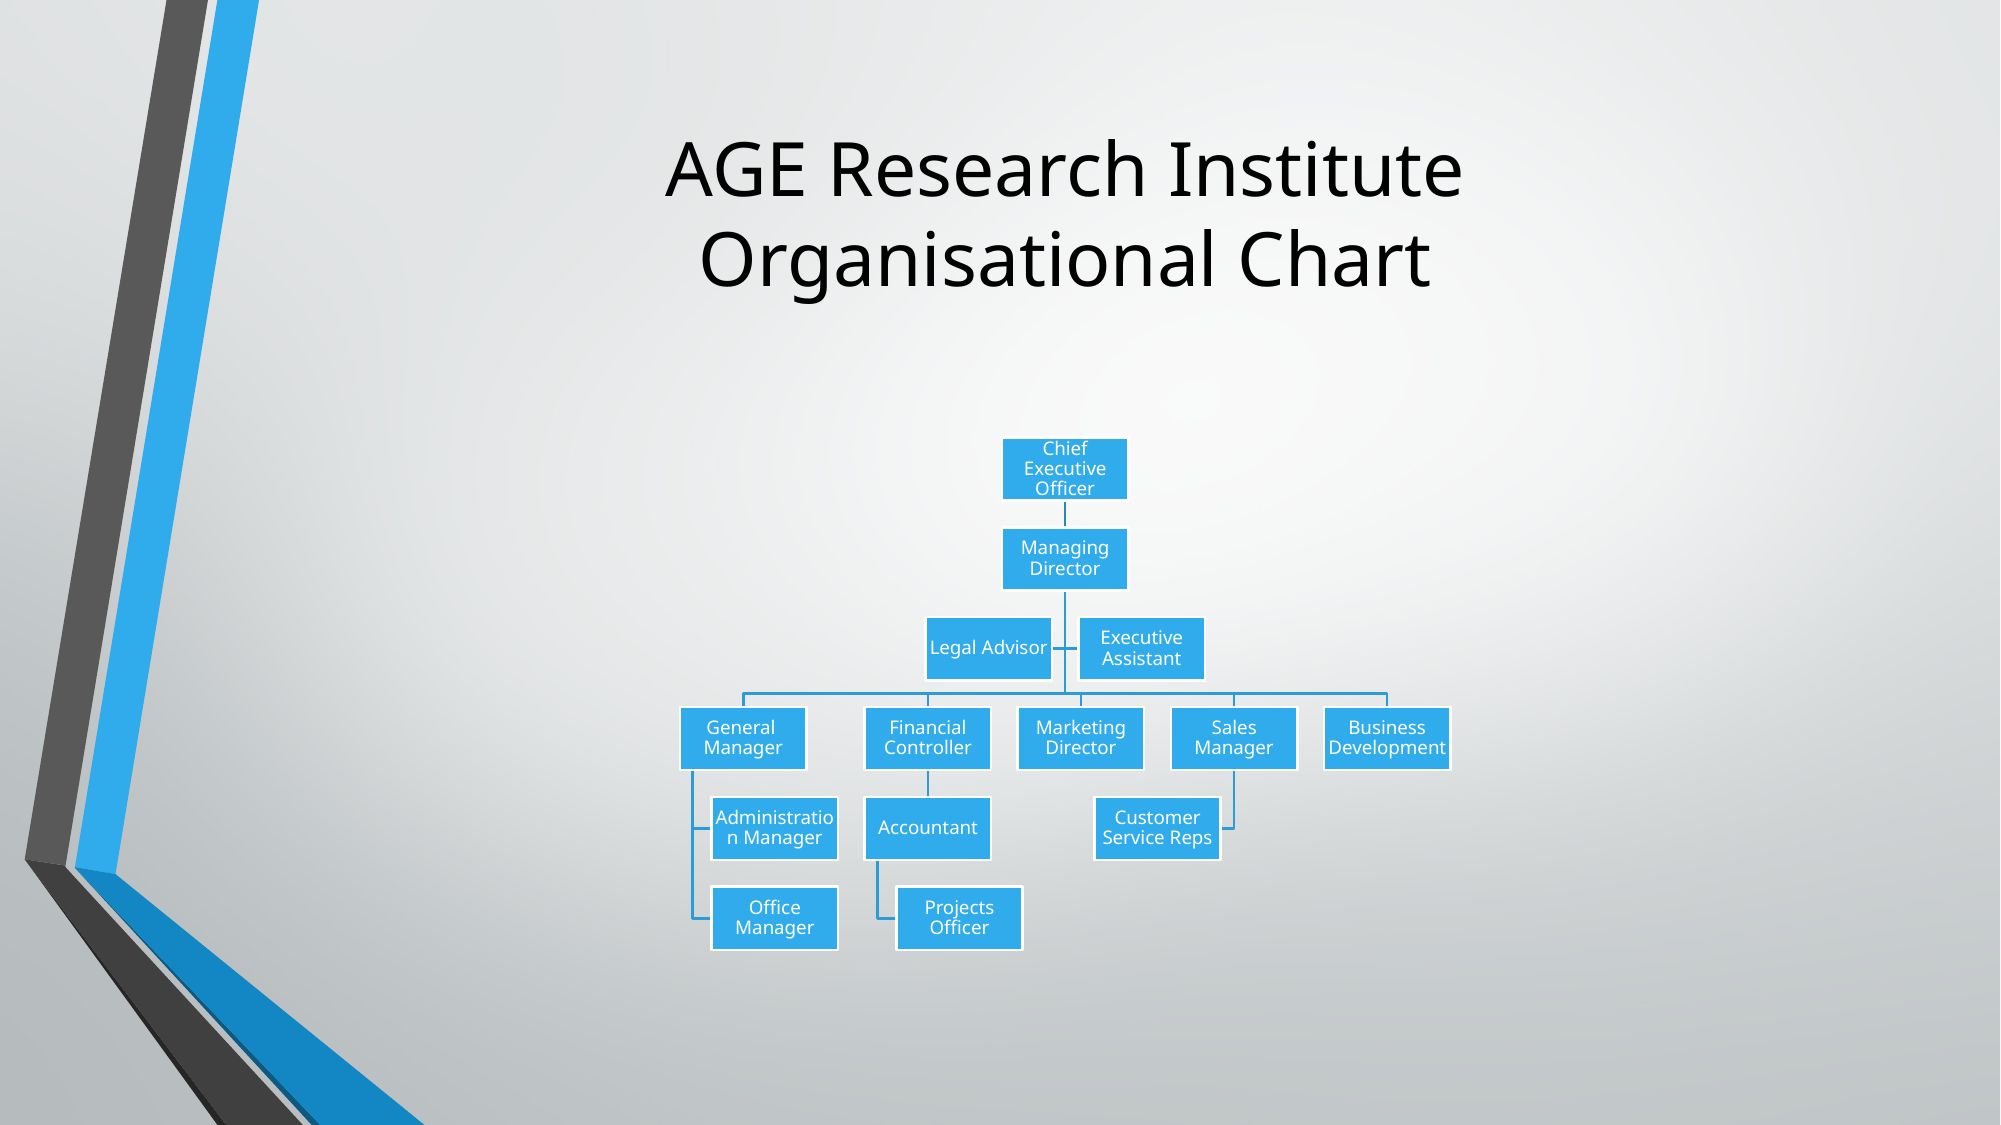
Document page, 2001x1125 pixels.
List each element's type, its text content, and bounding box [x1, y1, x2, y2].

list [243, 437, 1888, 951]
title AGE Research Institute Organisational Chart [243, 112, 1887, 400]
